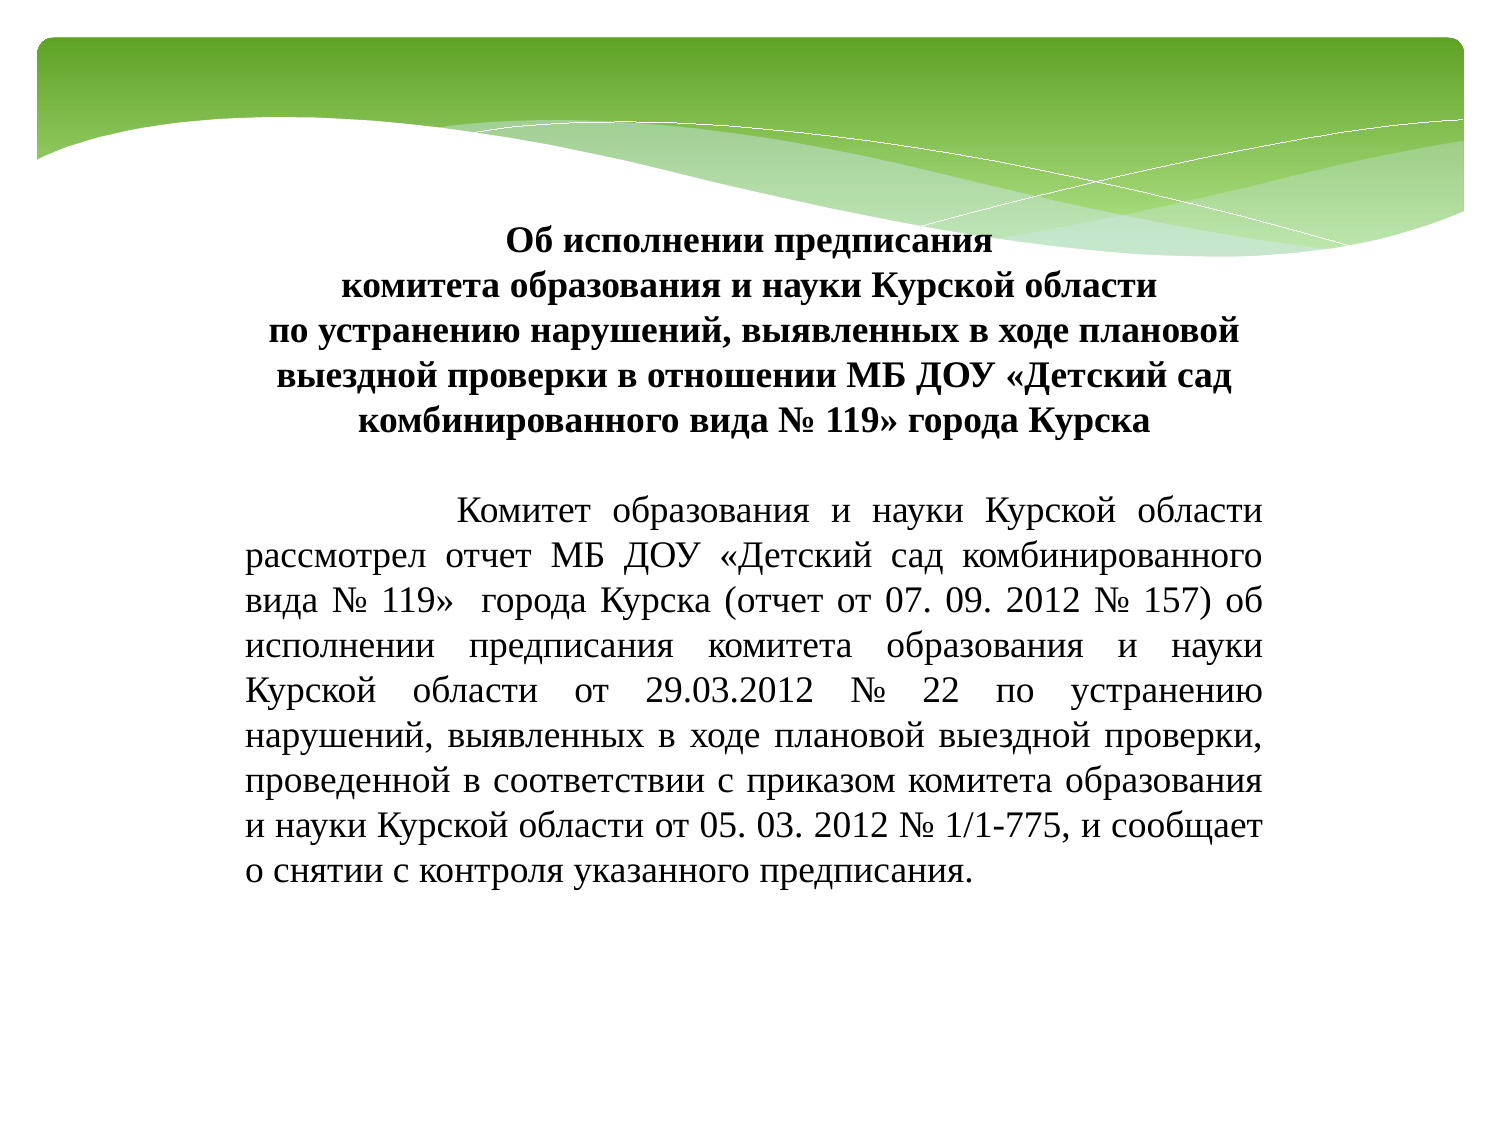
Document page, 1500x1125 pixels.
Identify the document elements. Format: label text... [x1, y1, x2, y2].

text_box Об исполнении предписания комитета образования и науки Курской области по устранению нарушений, выявленных в ходе плановой выездной проверки в отношении МБ ДОУ «Детский сад комбинированного вида № 119» города Курска Комитет образования и науки Курской области рассмотрел отчет МБ ДОУ «Детский сад комбинированного вида № 119» города Курска (отчет от 07. 09. 2012 № 157) об исполнении предписания комитета образования и науки Курской области от 29.03.2012 № 22 по устранению нарушений, выявленных в ходе плановой выездной проверки, проведенной в соответствии с приказом комитета образования и науки Курской области от 05. 03. 2012 № 1/1-775, и сообщает о снятии с контроля указанного предписания. [230, 208, 1279, 898]
